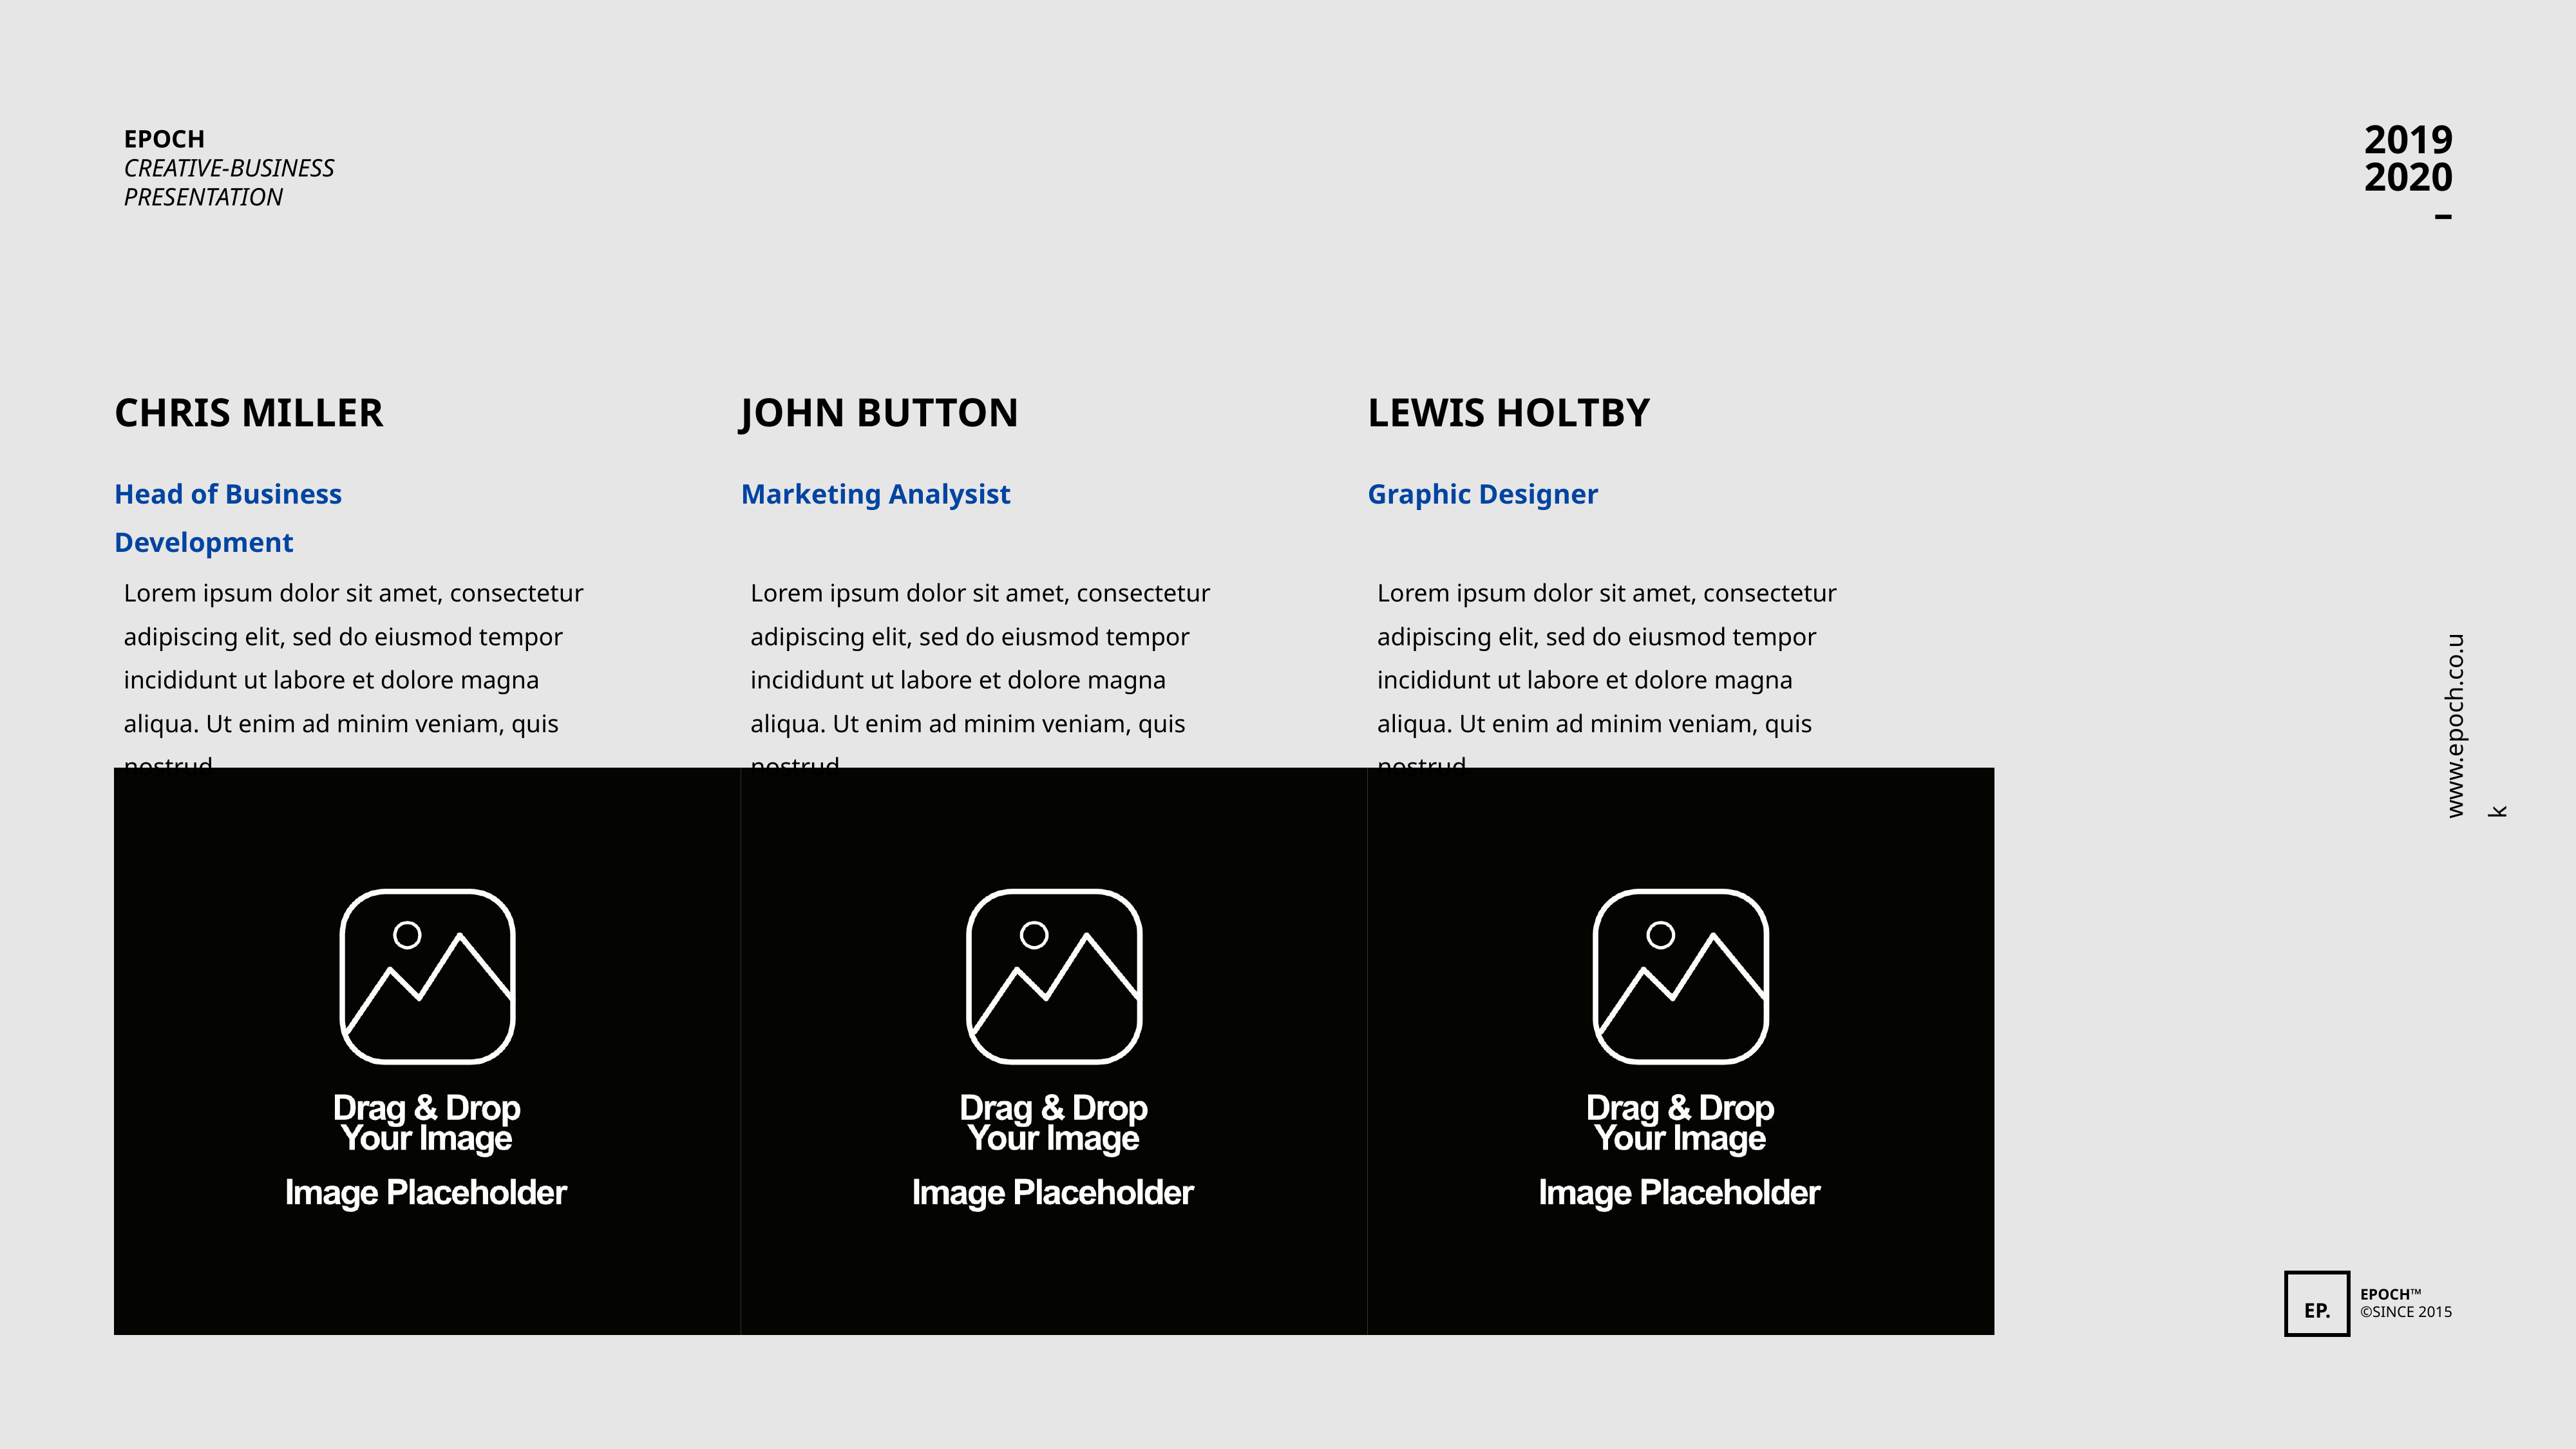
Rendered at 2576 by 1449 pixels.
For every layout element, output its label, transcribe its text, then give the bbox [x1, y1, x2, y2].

text_box JOHN BUTTON [741, 397, 1106, 448]
text_box LEWIS HOLTBY [1367, 397, 1733, 448]
text_box Lorem ipsum dolor sit amet, consectetur adipiscing elit, sed do eiusmod tempor incididunt ut labore et dolore magna aliqua. Ut enim ad minim veniam, quis nostrud [1367, 553, 1882, 728]
text_box Lorem ipsum dolor sit amet, consectetur adipiscing elit, sed do eiusmod tempor incididunt ut labore et dolore magna aliqua. Ut enim ad minim veniam, quis nostrud [114, 553, 629, 728]
text_box CHRIS MILLER [114, 397, 479, 448]
text_box Graphic Designer [1367, 461, 1776, 494]
text_box Head of Business Development [114, 461, 522, 494]
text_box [2286, 1273, 2464, 1336]
text_box Lorem ipsum dolor sit amet, consectetur adipiscing elit, sed do eiusmod tempor incididunt ut labore et dolore magna aliqua. Ut enim ad minim veniam, quis nostrud [741, 553, 1255, 728]
text_box 2019 2020 – [2322, 113, 2463, 266]
text_box www.epoch.co.uk [2414, 620, 2463, 829]
picture [113, 768, 1994, 1336]
text_box Marketing Analysist [741, 461, 1148, 494]
text_box EPOCH CREATIVE-BUSINESS PRESENTATION [114, 113, 372, 218]
